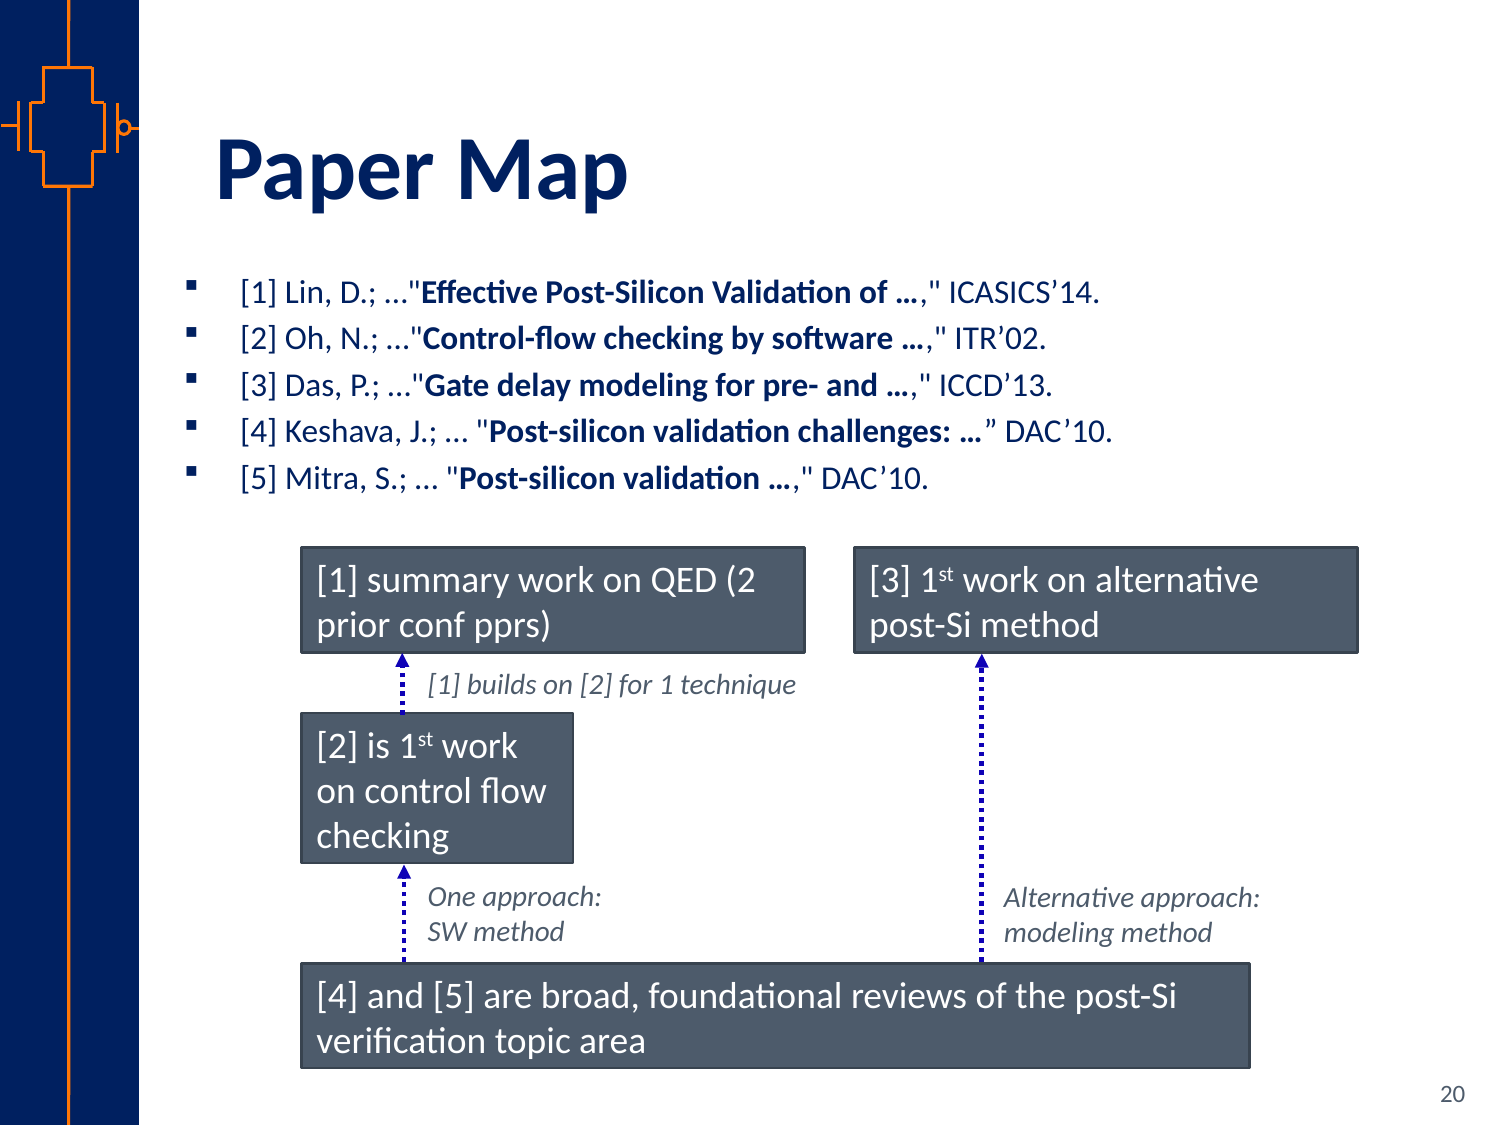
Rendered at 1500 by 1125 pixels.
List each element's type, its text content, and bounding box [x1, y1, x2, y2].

text_box [3] 1st work on alternative post-Si method [853, 546, 1359, 654]
text_box Alternative approach: modeling method [989, 870, 1358, 956]
text_box [1] builds on [2] for 1 technique [412, 657, 828, 708]
text_box [4] and [5] are broad, foundational reviews of the post-Si verification topic area [300, 962, 1251, 1069]
text_box [975, 653, 988, 962]
title Paper Map [200, 37, 1388, 225]
text_box [2] is 1st work on control flow checking [300, 712, 574, 864]
list [1] Lin, D.; …"Effective Post-Silicon Validation of …," ICASICS’14. [2] Oh, N.; …"Control-flow checking by software …," ITR’02. [3] Das, P.; …"Gate delay modeling for pre- and …," ICCD’13. [4] Keshava, J.; … "Post-silicon validation challenges: …” DAC’10. [5] Mitra, S.; … "Post-silicon validation …," DAC’10. [168, 262, 1449, 546]
text_box [397, 864, 411, 962]
text_box [396, 652, 409, 715]
slide_number 20 [1425, 1062, 1488, 1123]
text_box One approach: SW method [412, 870, 634, 955]
text_box [1] summary work on QED (2 prior conf pprs) [300, 546, 806, 654]
